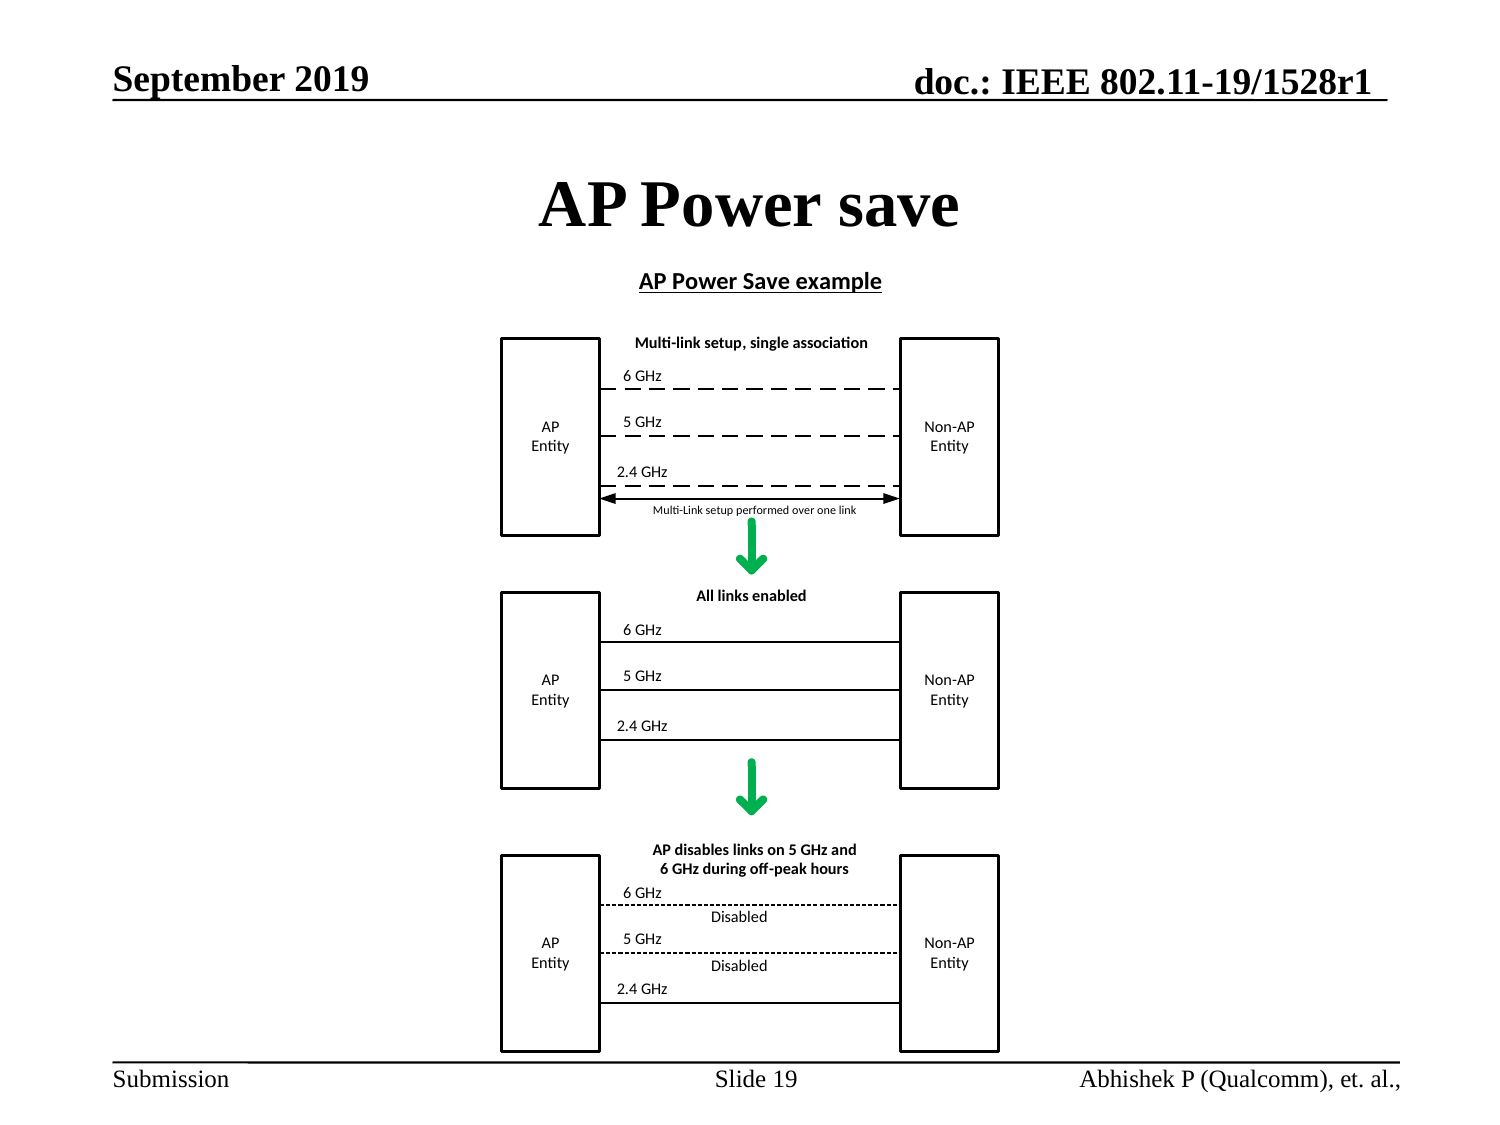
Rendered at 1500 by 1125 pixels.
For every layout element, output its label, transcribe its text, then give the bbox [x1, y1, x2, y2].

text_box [496, 265, 1004, 1057]
title AP Power save [112, 112, 1388, 288]
slide_number Slide 19 [712, 1066, 801, 1093]
footer Abhishek P (Qualcomm), et. al., [949, 1061, 1402, 1093]
